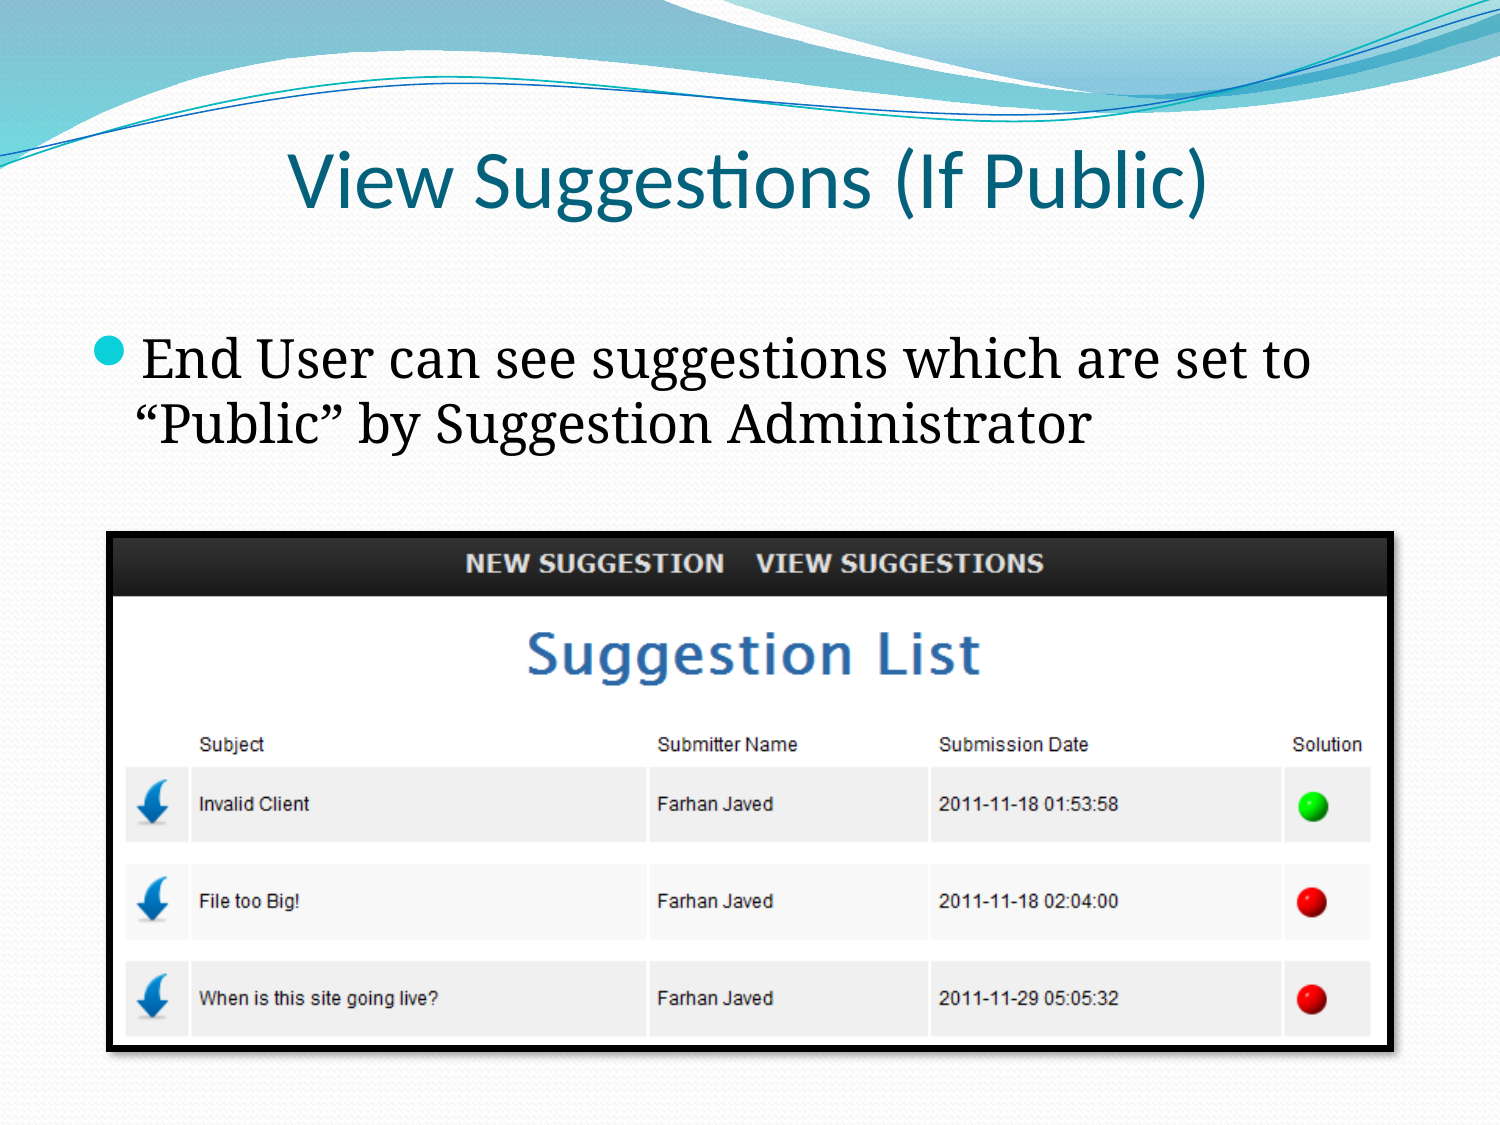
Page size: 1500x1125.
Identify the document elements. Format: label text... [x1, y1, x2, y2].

text_box [74, 512, 1438, 1075]
title View Suggestions (If Public) [75, 50, 1425, 225]
list End User can see suggestions which are set to “Public” by Suggestion Administrator [75, 317, 1425, 488]
picture [112, 537, 1388, 1046]
